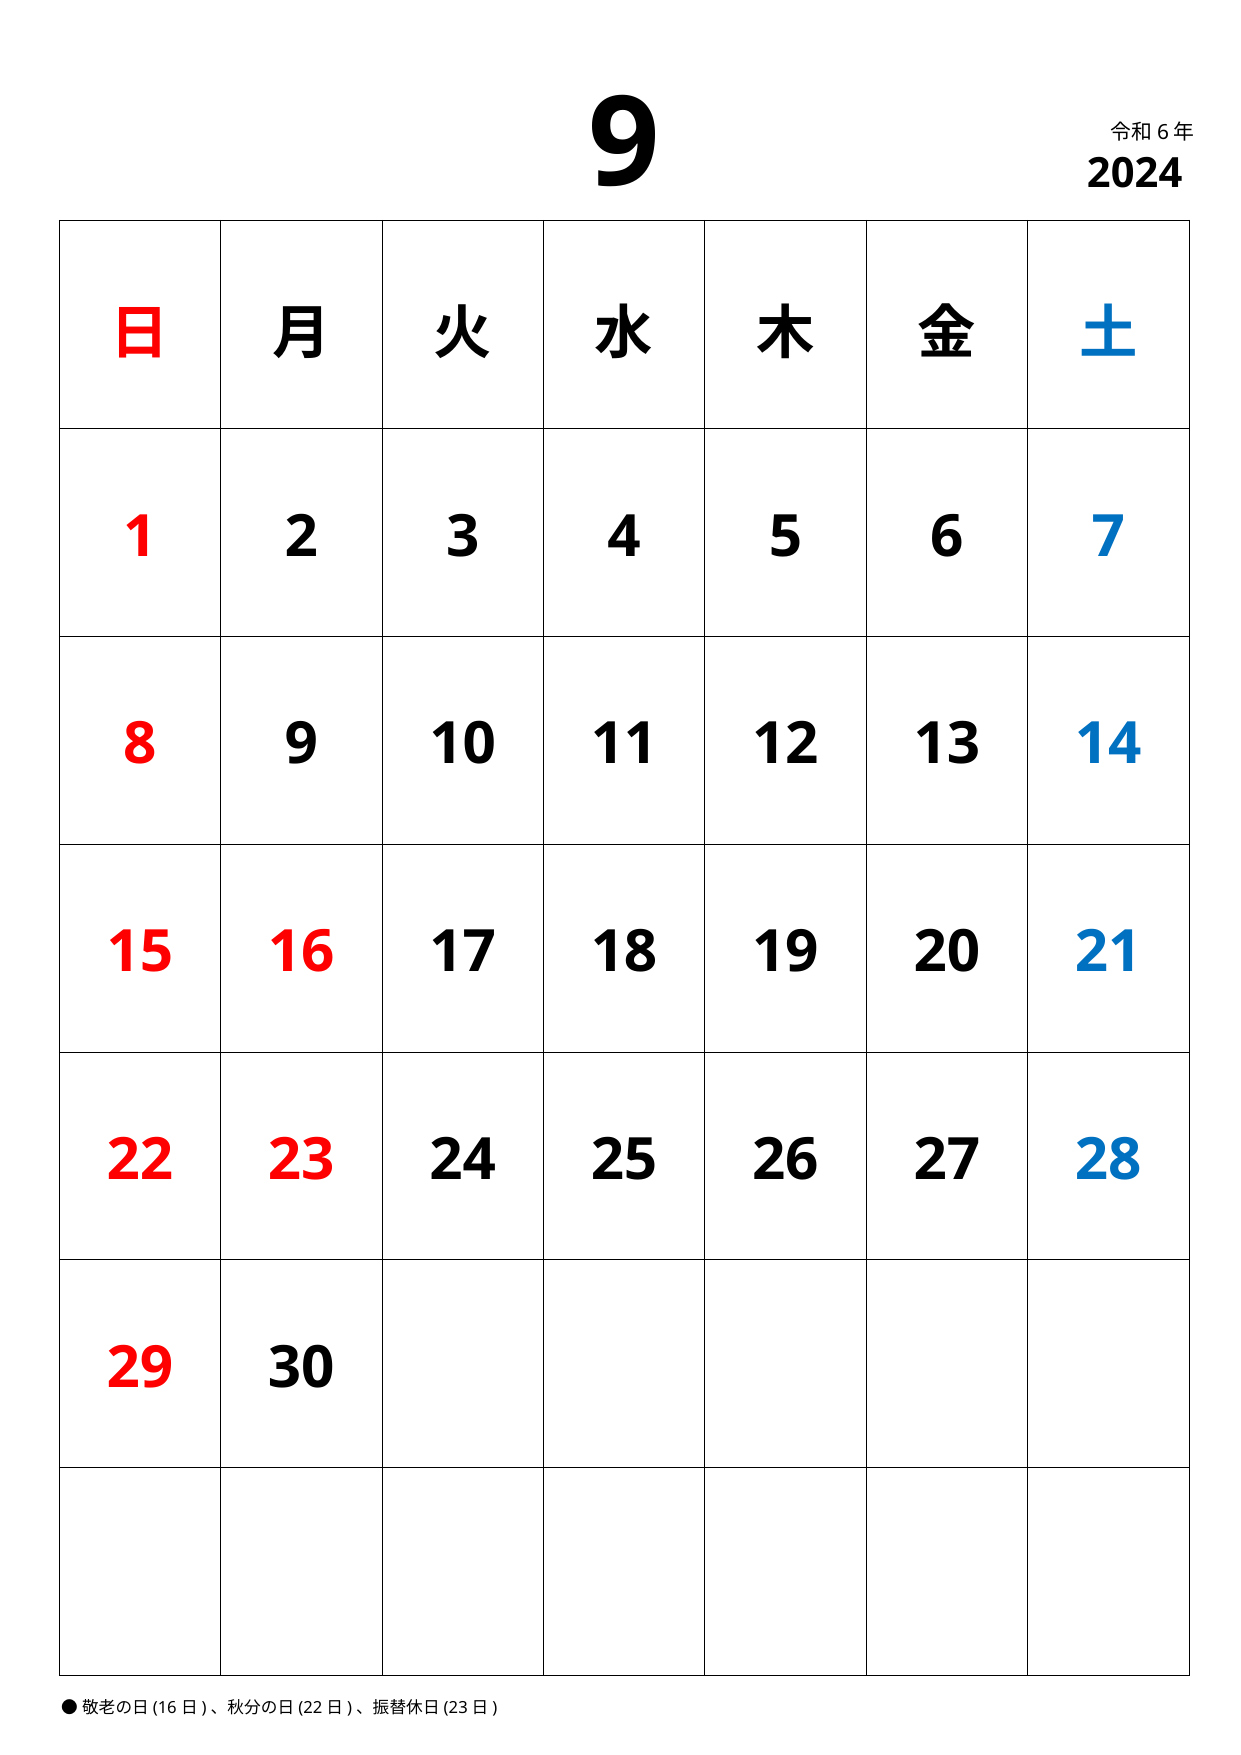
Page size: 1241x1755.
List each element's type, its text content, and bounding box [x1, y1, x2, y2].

table_cell 29 [60, 1260, 220, 1467]
text_box 令和6年 [1095, 110, 1210, 151]
table_cell 26 [705, 1053, 866, 1259]
table_cell 23 [221, 1053, 382, 1259]
table_cell 19 [705, 845, 866, 1052]
table_cell 14 [1028, 637, 1189, 844]
table_cell 25 [544, 1053, 704, 1259]
table_cell 13 [867, 637, 1027, 844]
table_cell 28 [1028, 1053, 1189, 1259]
table_cell [1028, 1468, 1189, 1675]
table_cell 1 [60, 429, 220, 636]
table_cell 30 [221, 1260, 382, 1467]
table_cell 6 [867, 429, 1027, 636]
table_cell [60, 1468, 220, 1675]
table_cell 22 [60, 1053, 220, 1259]
table_cell 5 [705, 429, 866, 636]
text_box 2024 [1072, 138, 1198, 204]
table_header 水 [544, 221, 704, 428]
table_cell 20 [867, 845, 1027, 1052]
table_header 金 [867, 221, 1027, 428]
table_header 木 [705, 221, 866, 428]
table_cell [544, 1260, 704, 1467]
table_cell 8 [60, 637, 220, 844]
table_cell [544, 1468, 704, 1675]
table_cell 9 [221, 637, 382, 844]
table_cell 7 [1028, 429, 1189, 636]
table_header 火 [383, 221, 543, 428]
table_cell 17 [383, 845, 543, 1052]
table_cell 3 [383, 429, 543, 636]
table_header 土 [1028, 221, 1189, 428]
table_cell [867, 1260, 1027, 1467]
table_cell 12 [705, 637, 866, 844]
table_cell [383, 1260, 543, 1467]
table_cell [1028, 1260, 1189, 1467]
table_cell 18 [544, 845, 704, 1052]
table_cell 24 [383, 1053, 543, 1259]
table_cell [383, 1468, 543, 1675]
table_cell [221, 1468, 382, 1675]
table_cell [867, 1468, 1027, 1675]
text_box 9 [573, 53, 675, 219]
table_cell 11 [544, 637, 704, 844]
table_header 日 [60, 221, 220, 428]
table_cell 15 [60, 845, 220, 1052]
table_cell 2 [221, 429, 382, 636]
table_cell [705, 1260, 866, 1467]
table_cell 21 [1028, 845, 1189, 1052]
table_cell 16 [221, 845, 382, 1052]
table_cell 27 [867, 1053, 1027, 1259]
table_cell 4 [544, 429, 704, 636]
table_header 月 [221, 221, 382, 428]
table_cell 10 [383, 637, 543, 844]
table_cell [705, 1468, 866, 1675]
text_box ●敬老の日(16日)、秋分の日(22日)、振替休日(23日) [46, 1689, 513, 1725]
